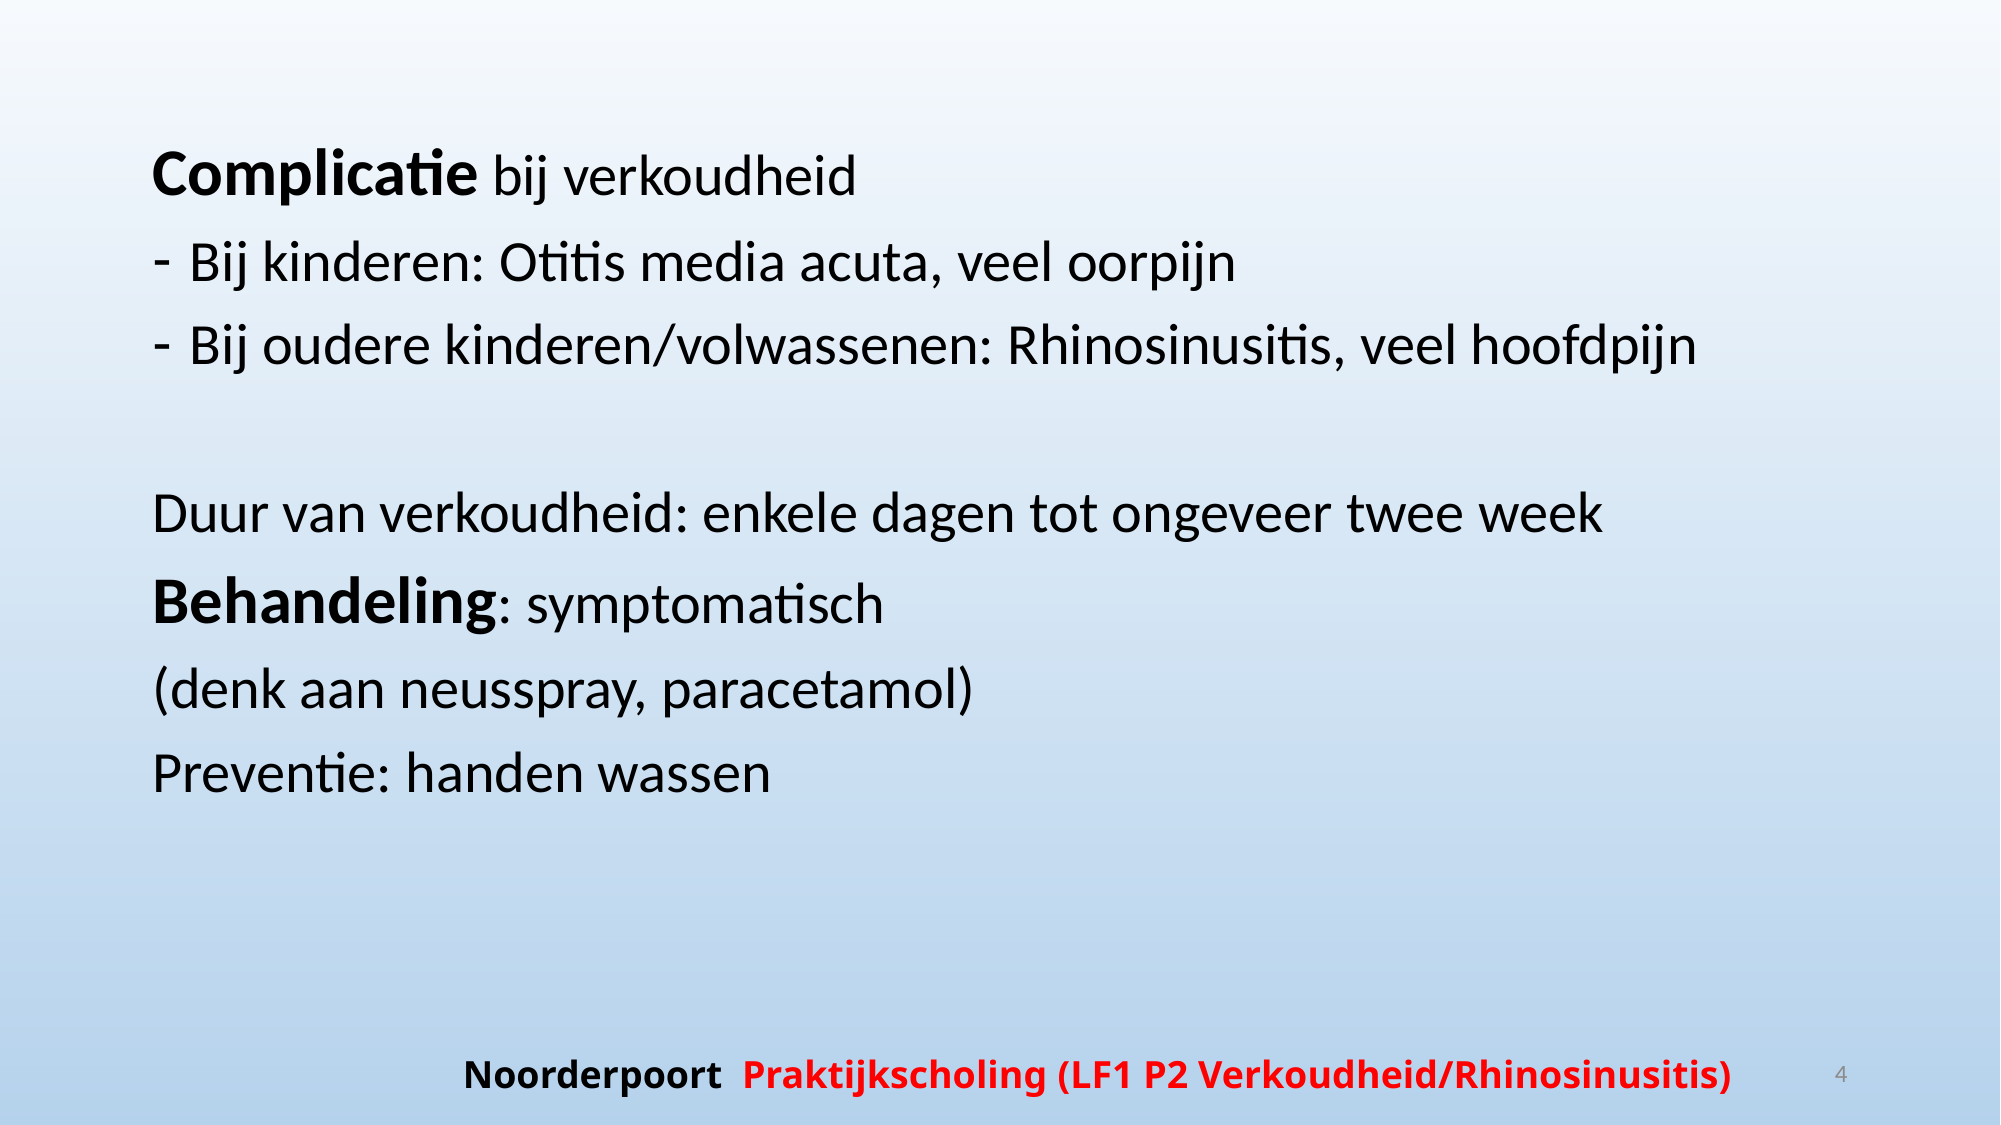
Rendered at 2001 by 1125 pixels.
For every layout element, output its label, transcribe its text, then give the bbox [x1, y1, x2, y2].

list Complicatie bij verkoudheid Bij kinderen: Otitis media acuta, veel oorpijn Bij oudere kinderen/volwassenen: Rhinosinusitis, veel hoofdpijn Duur van verkoudheid: enkele dagen tot ongeveer twee week Behandeling: symptomatisch (denk aan neusspray, paracetamol) Preventie: handen wassen [137, 130, 1863, 1023]
text_box Noorderpoort Praktijkscholing (LF1 P2 Verkoudheid/Rhinosinusitis) [448, 1043, 1787, 1104]
slide_number 4 [1412, 1042, 1863, 1103]
